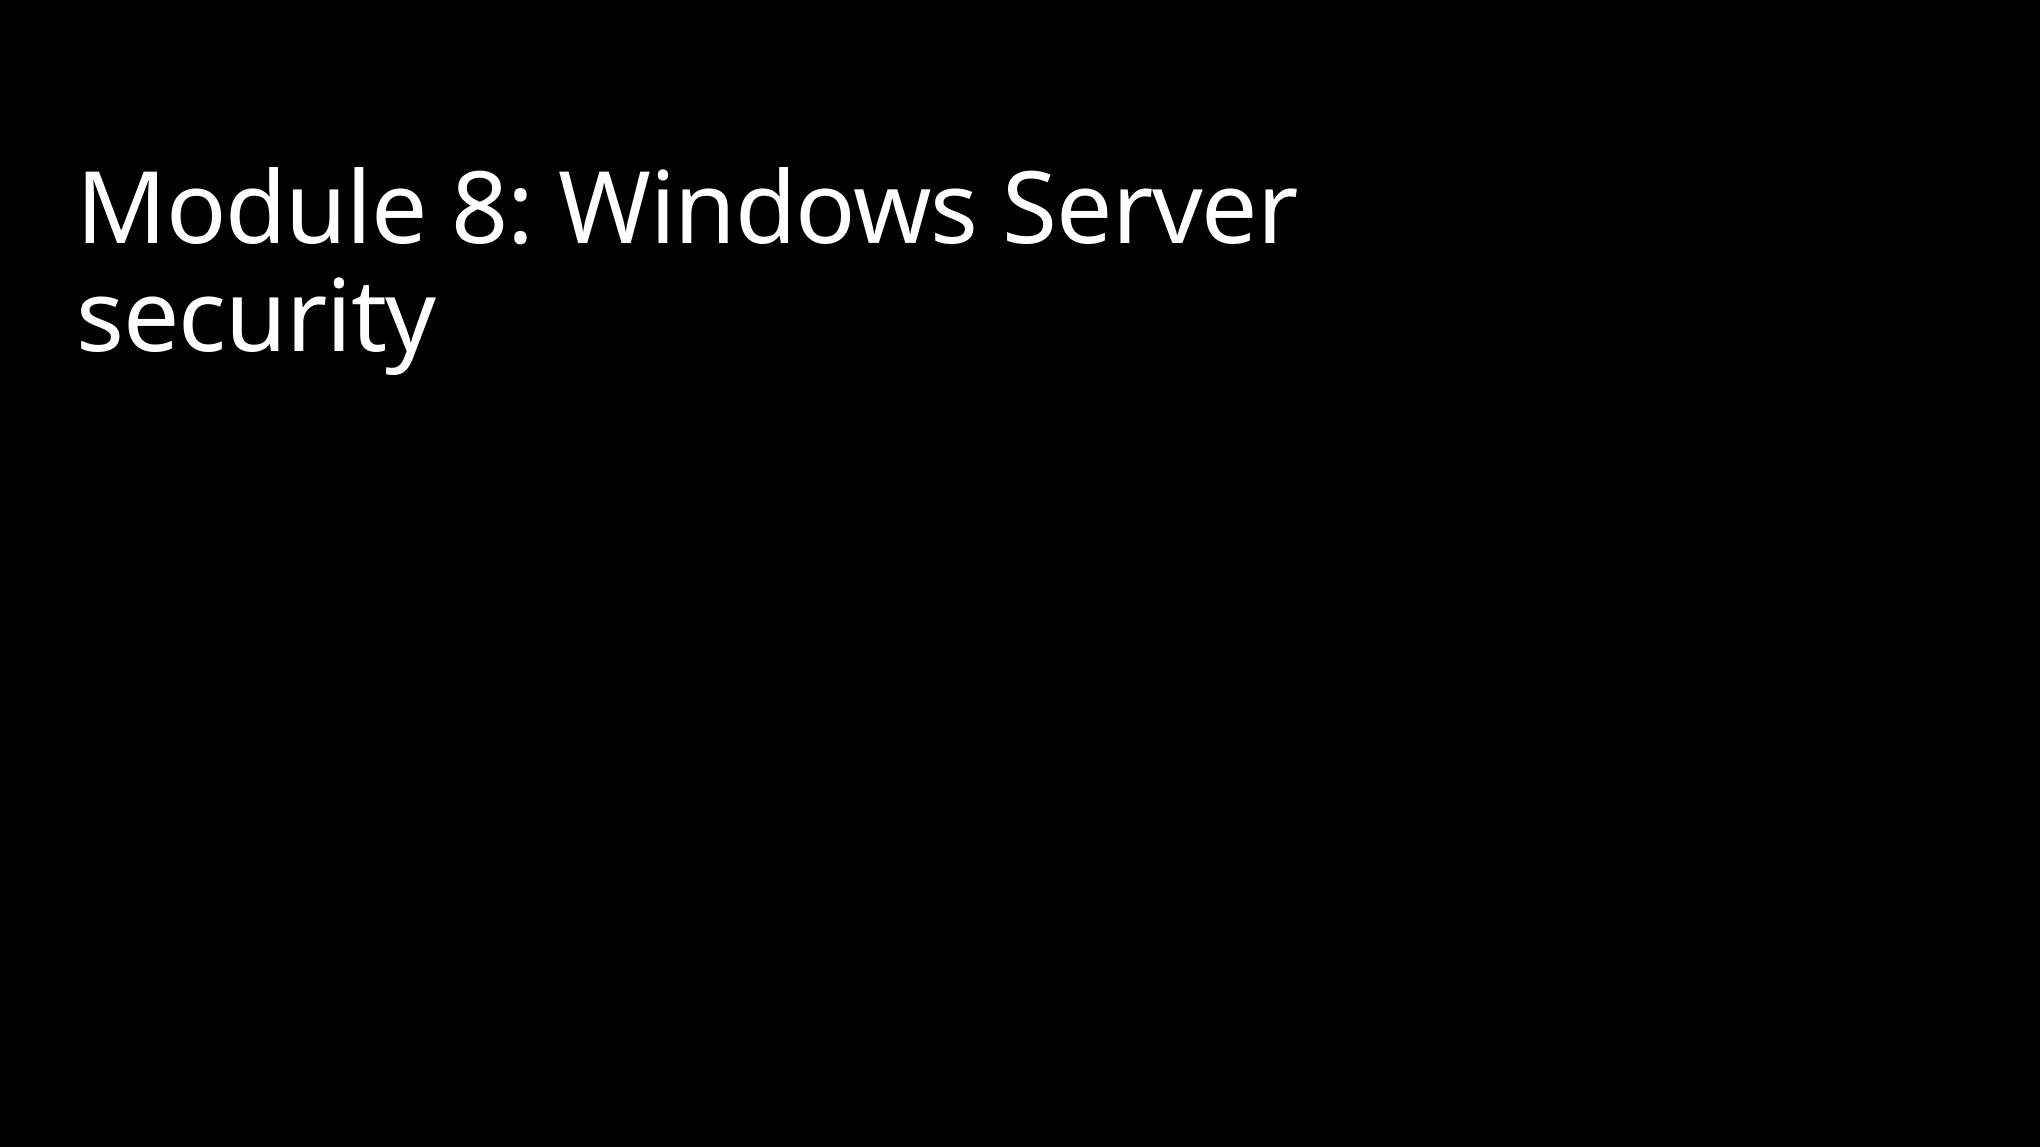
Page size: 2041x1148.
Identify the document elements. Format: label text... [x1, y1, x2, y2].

title Module 8: Windows Server security [76, 157, 1324, 753]
